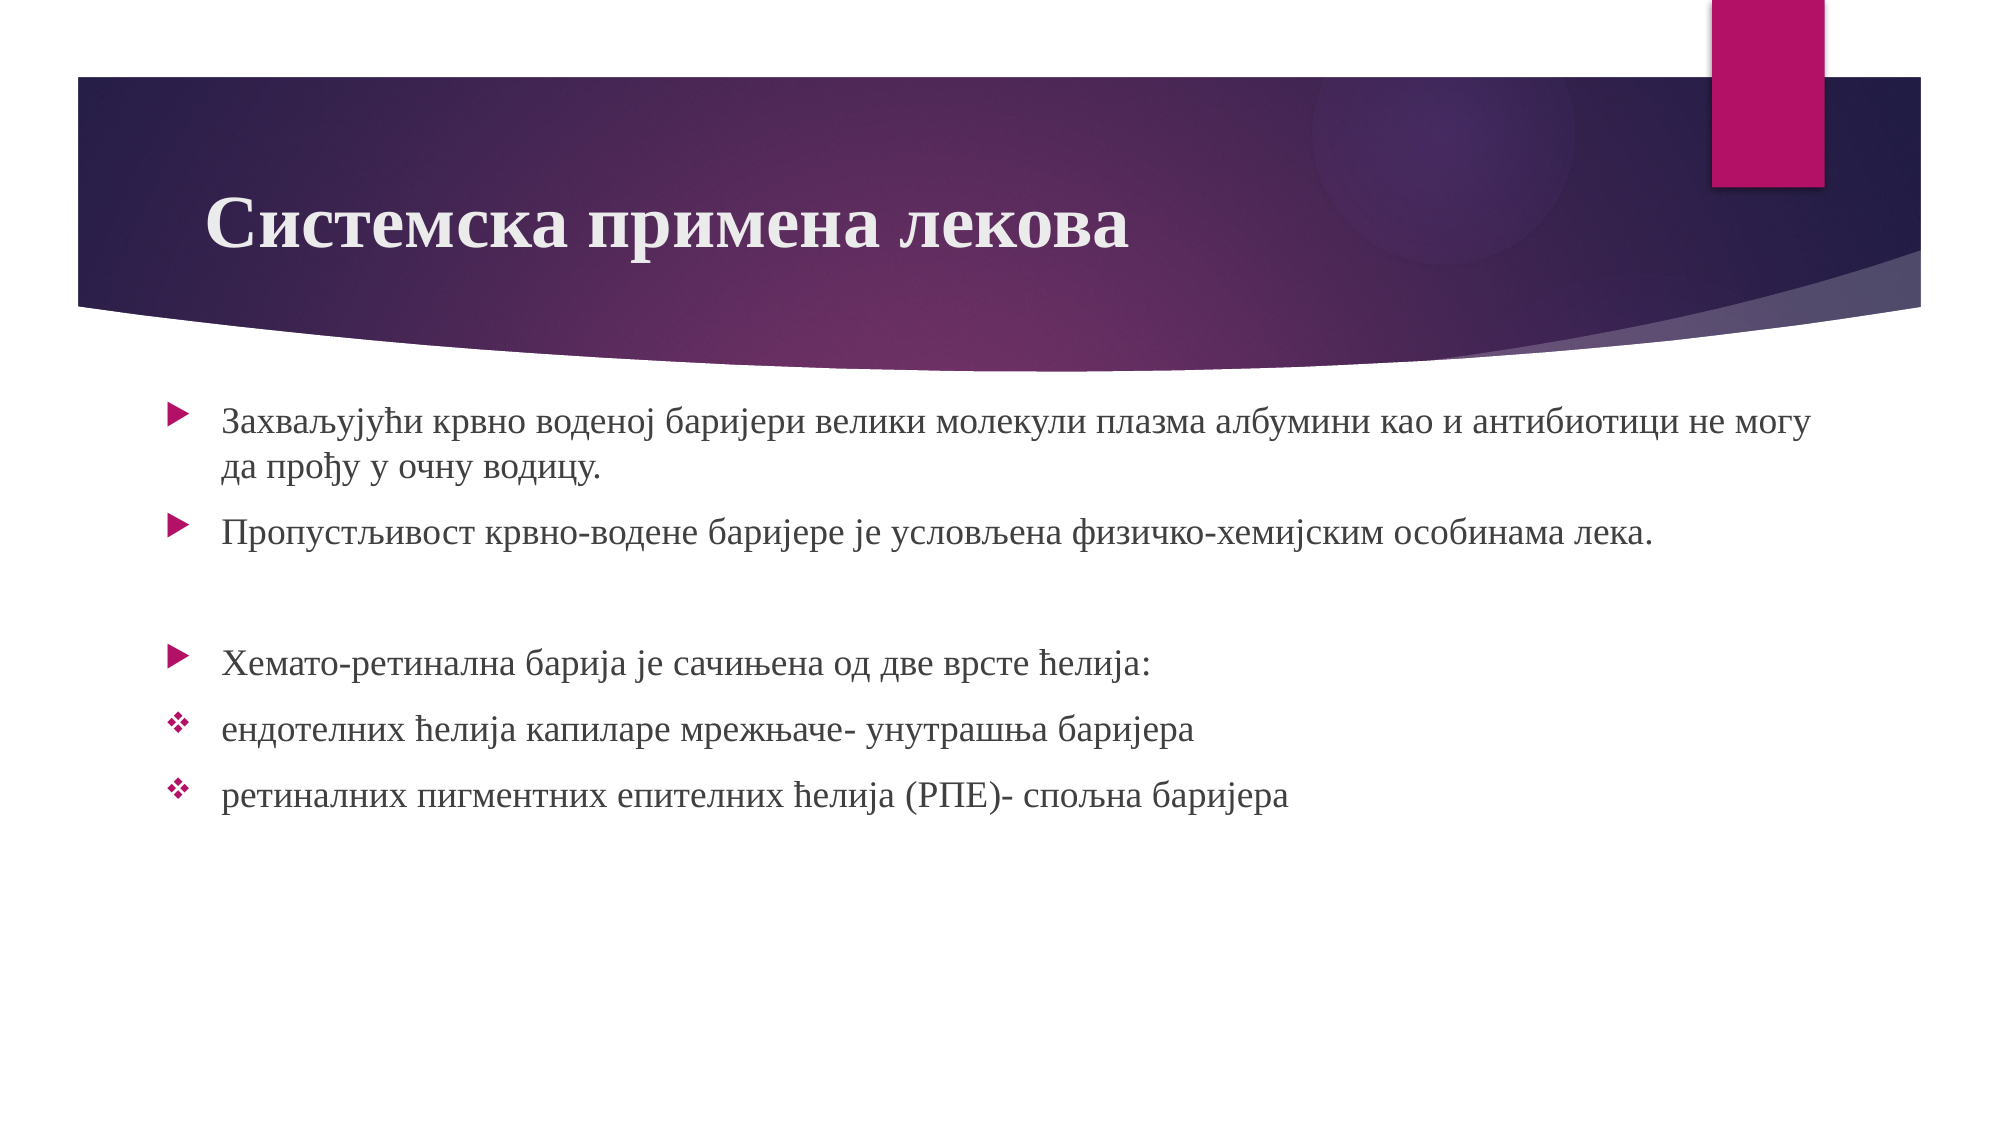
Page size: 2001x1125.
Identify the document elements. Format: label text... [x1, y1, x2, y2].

list Захваљујући крвно воденој баријери велики молекули плазма албумини као и антибиотици не могу да прођу у очну водицу. Пропустљивост крвно-водене баријере је условљена физичко-хемијским особинама лека. Хемато-ретинална барија је сачињена од две врсте ћелија: ендотелних ћелија капиларе мрежњаче- унутрашња баријера ретиналних пигментних епителних ћелија (РПЕ)- спољна баријера [149, 388, 1850, 950]
title Системска примена лекова [189, 159, 1627, 276]
